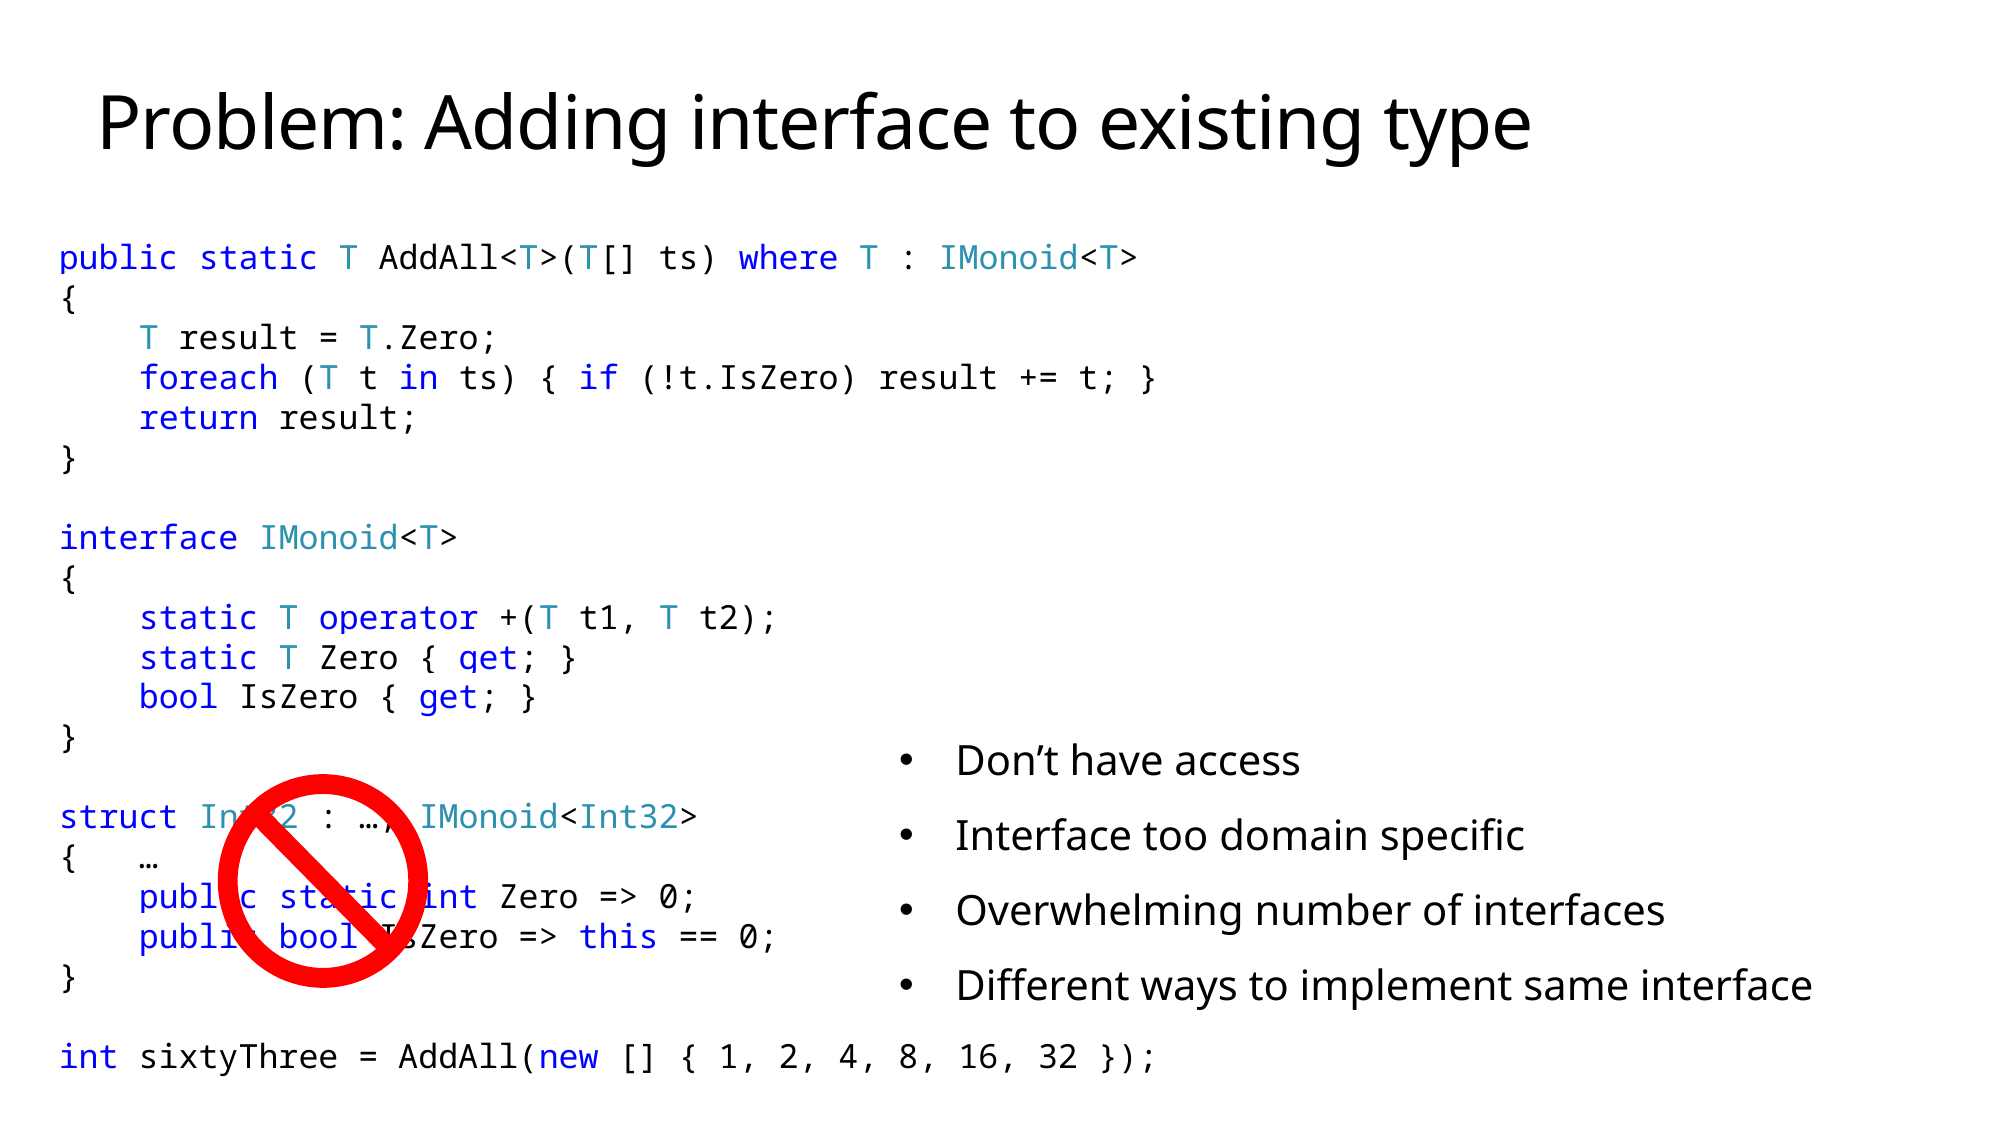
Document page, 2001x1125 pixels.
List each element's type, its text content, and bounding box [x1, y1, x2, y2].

text_box [216, 773, 430, 989]
text_box public static T AddAll<T>(T[] ts) where T : IMonoid<T> { T result = T.Zero; foreach (T t in ts) { if (!t.IsZero) result += t; } return result; } interface IMonoid<T> { static T operator +(T t1, T t2); static T Zero { get; } bool IsZero { get; } } struct Int32 : …, IMonoid<Int32> { … public static int Zero => 0; public bool IsZero => this == 0; } int sixtyThree = AddAll(new [] { 1, 2, 4, 8, 16, 32 }); [43, 229, 1956, 1099]
text_box Don’t have access Interface too domain specific Overwhelming number of interfaces Different ways to implement same interface [899, 709, 1901, 1010]
title Problem: Adding interface to existing type [96, 75, 1904, 166]
